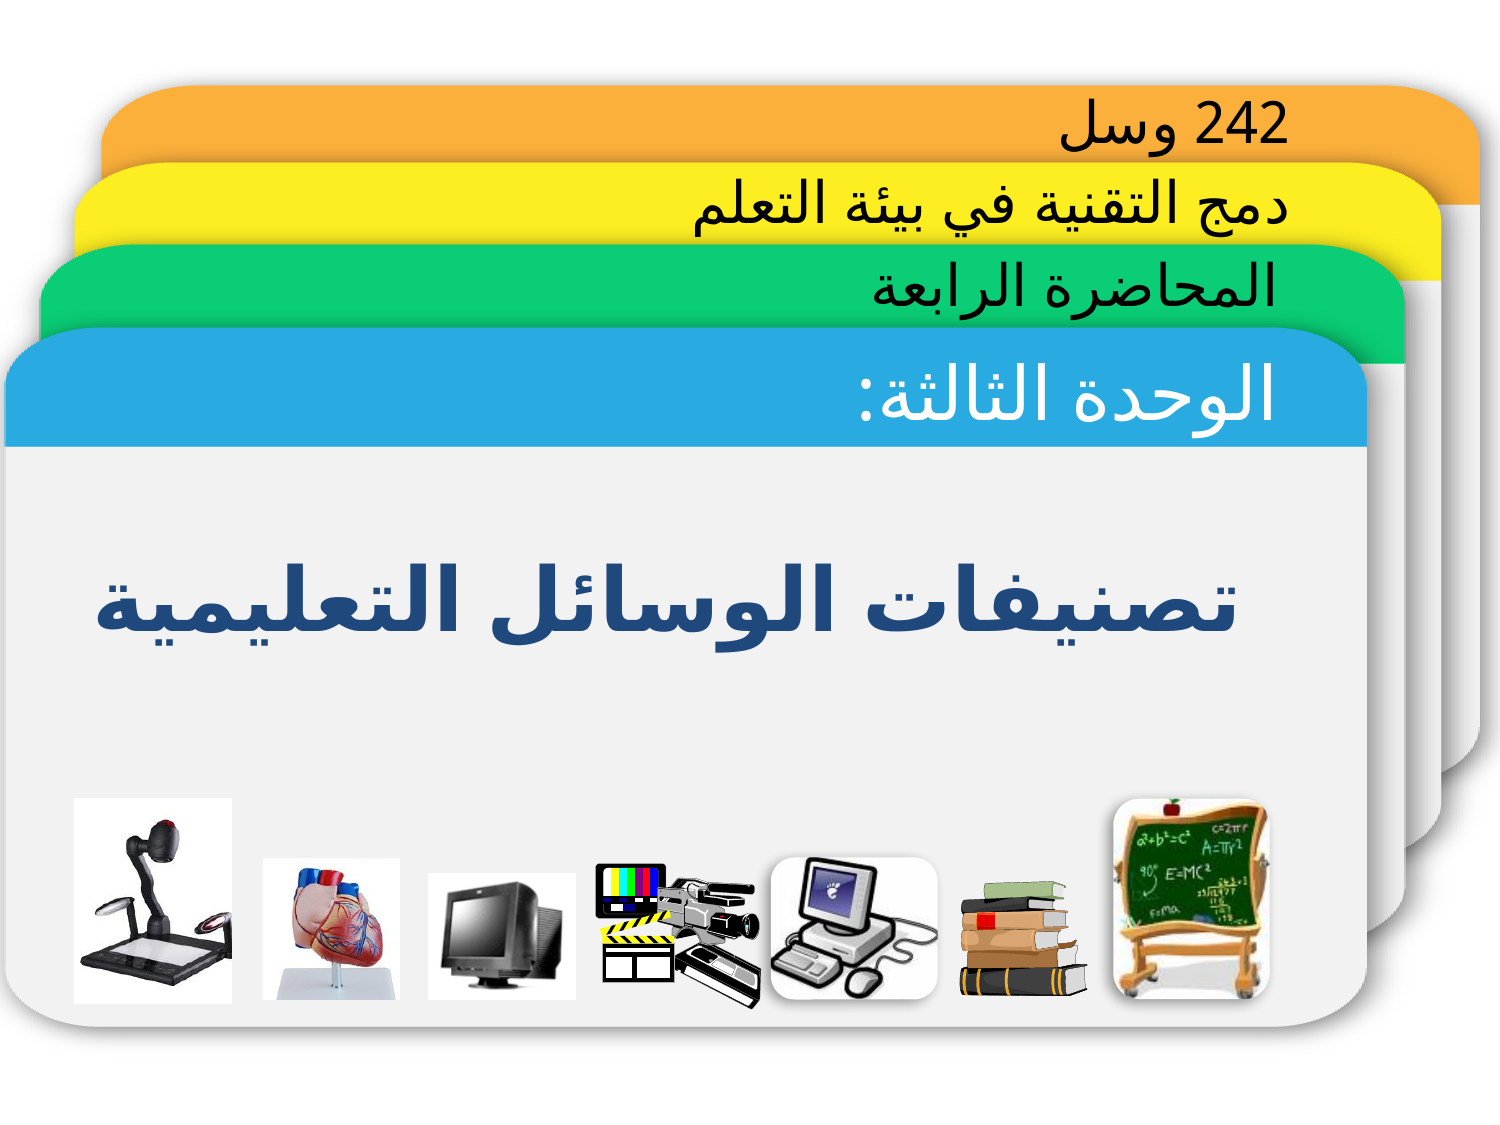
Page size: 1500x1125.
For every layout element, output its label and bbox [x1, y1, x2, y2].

picture [0, 66, 1500, 1071]
